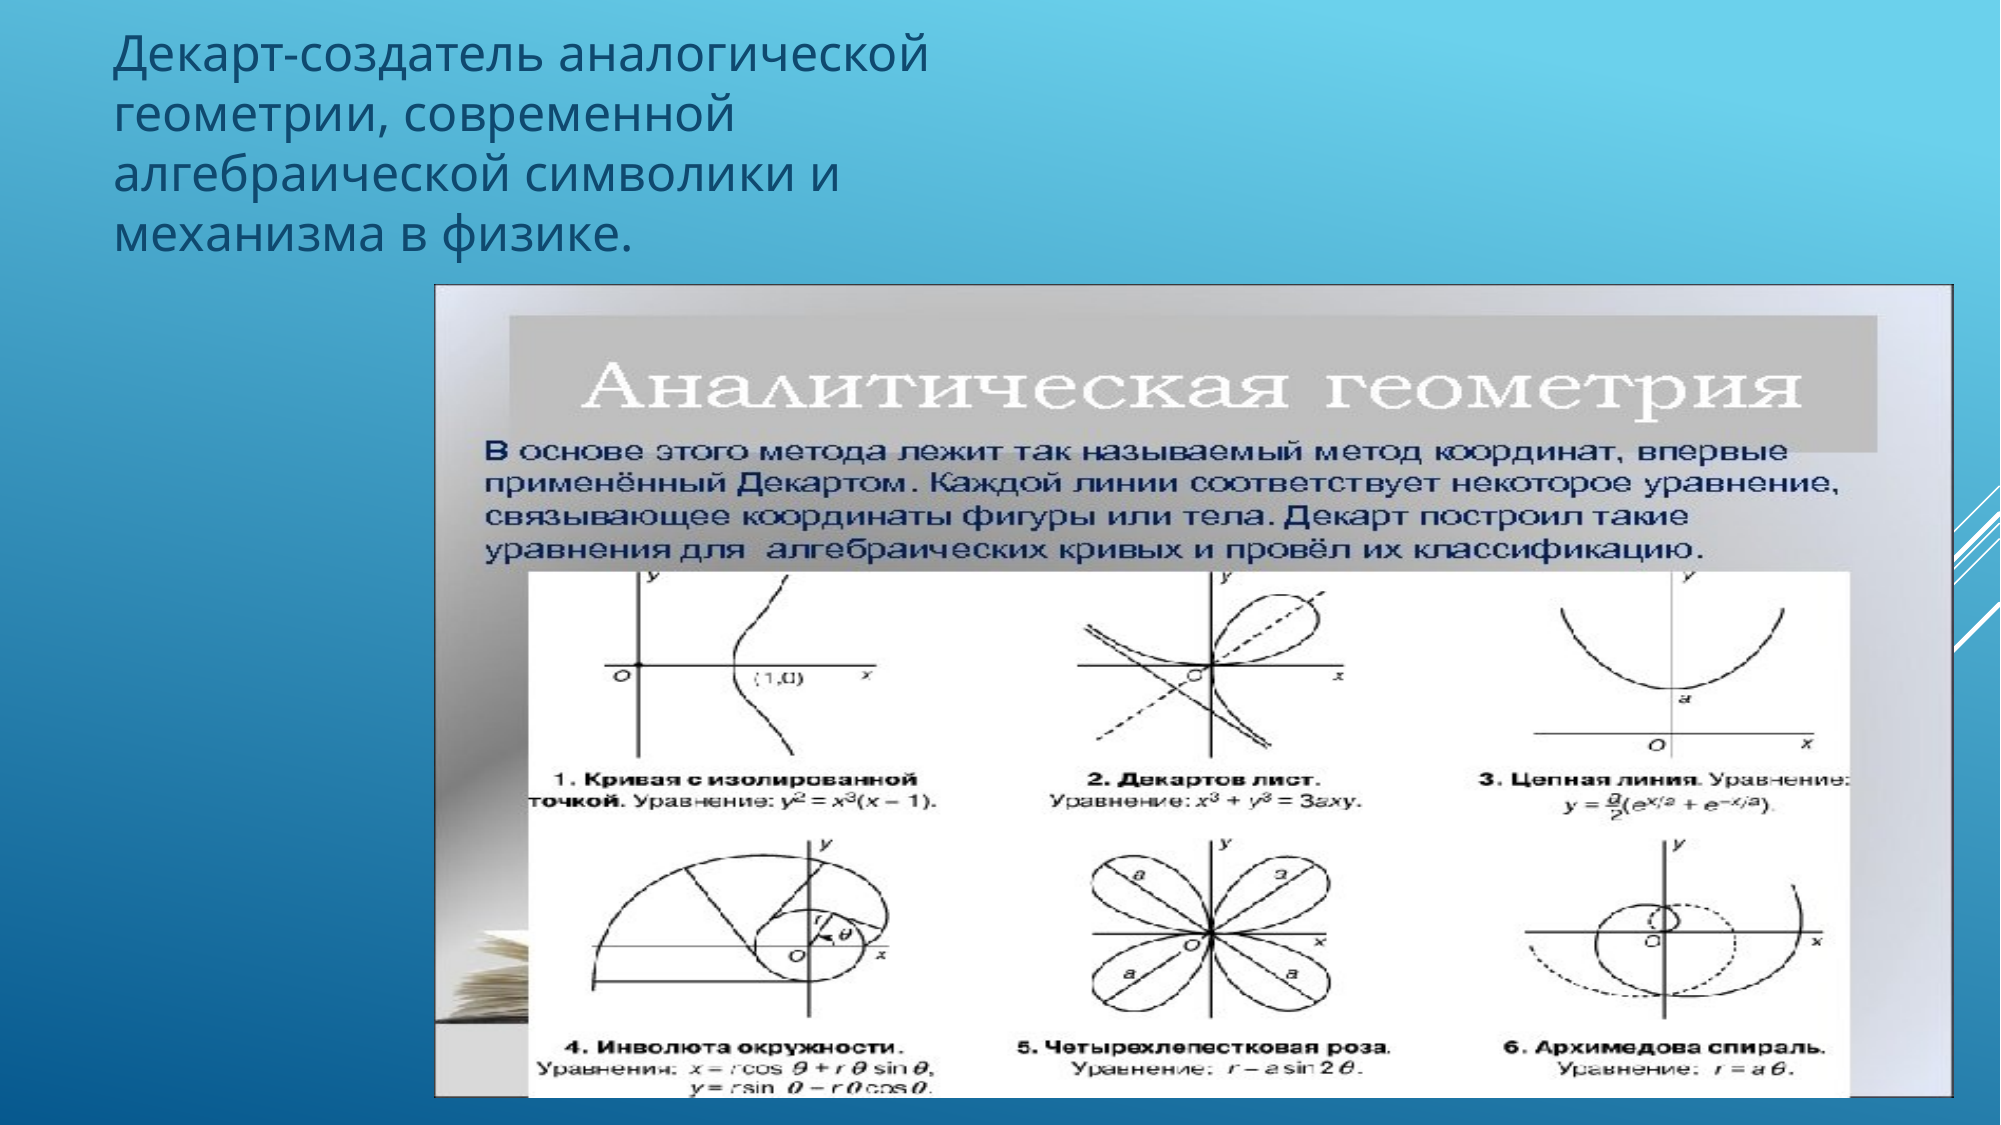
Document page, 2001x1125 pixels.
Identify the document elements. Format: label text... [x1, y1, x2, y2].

list Декарт-создатель аналогической геометрии, современной алгебраической символики и механизма в физике. [98, 23, 1086, 260]
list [434, 283, 1954, 1098]
